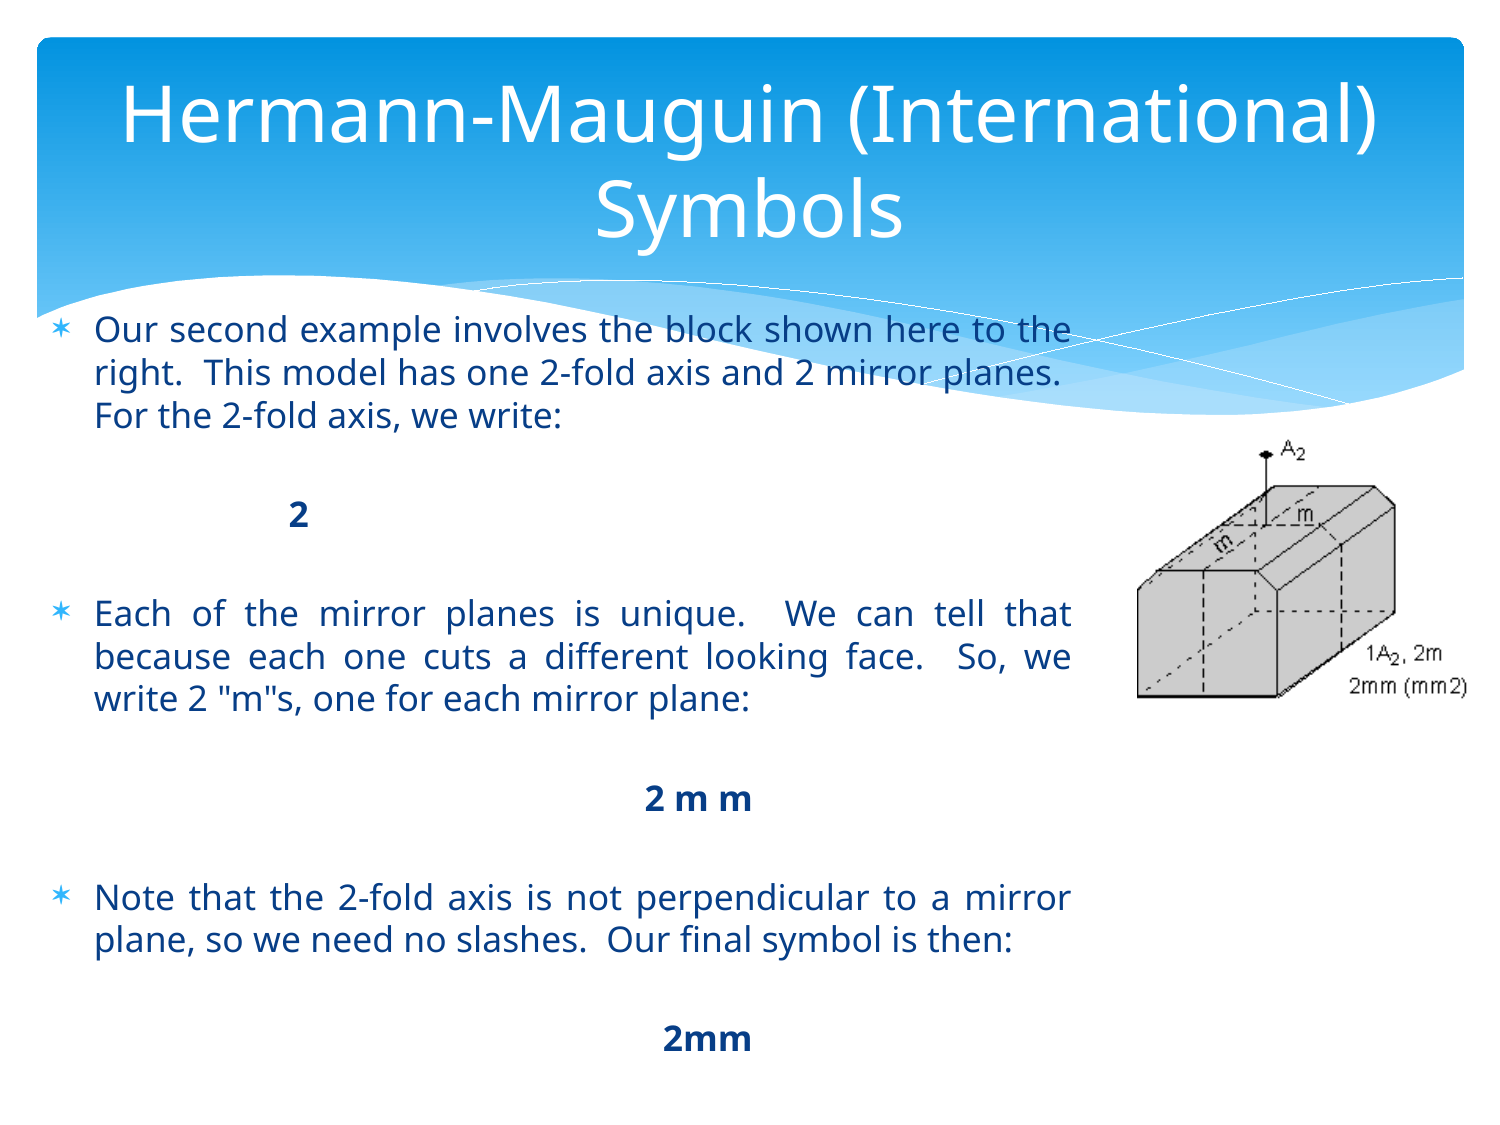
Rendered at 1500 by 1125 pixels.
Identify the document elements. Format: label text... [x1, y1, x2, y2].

picture [1137, 437, 1468, 701]
list Our second example involves the block shown here to the right. This model has one 2-fold axis and 2 mirror planes. For the 2-fold axis, we write: 2 Each of the mirror planes is unique. We can tell that because each one cuts a different looking face. So, we write 2 "m"s, one for each mirror plane: 2 m m Note that the 2-fold axis is not perpendicular to a mirror plane, so we need no slashes. Our final symbol is then: 2mm [37, 299, 1088, 1075]
title Hermann-Mauguin (International) Symbols [75, 55, 1425, 261]
